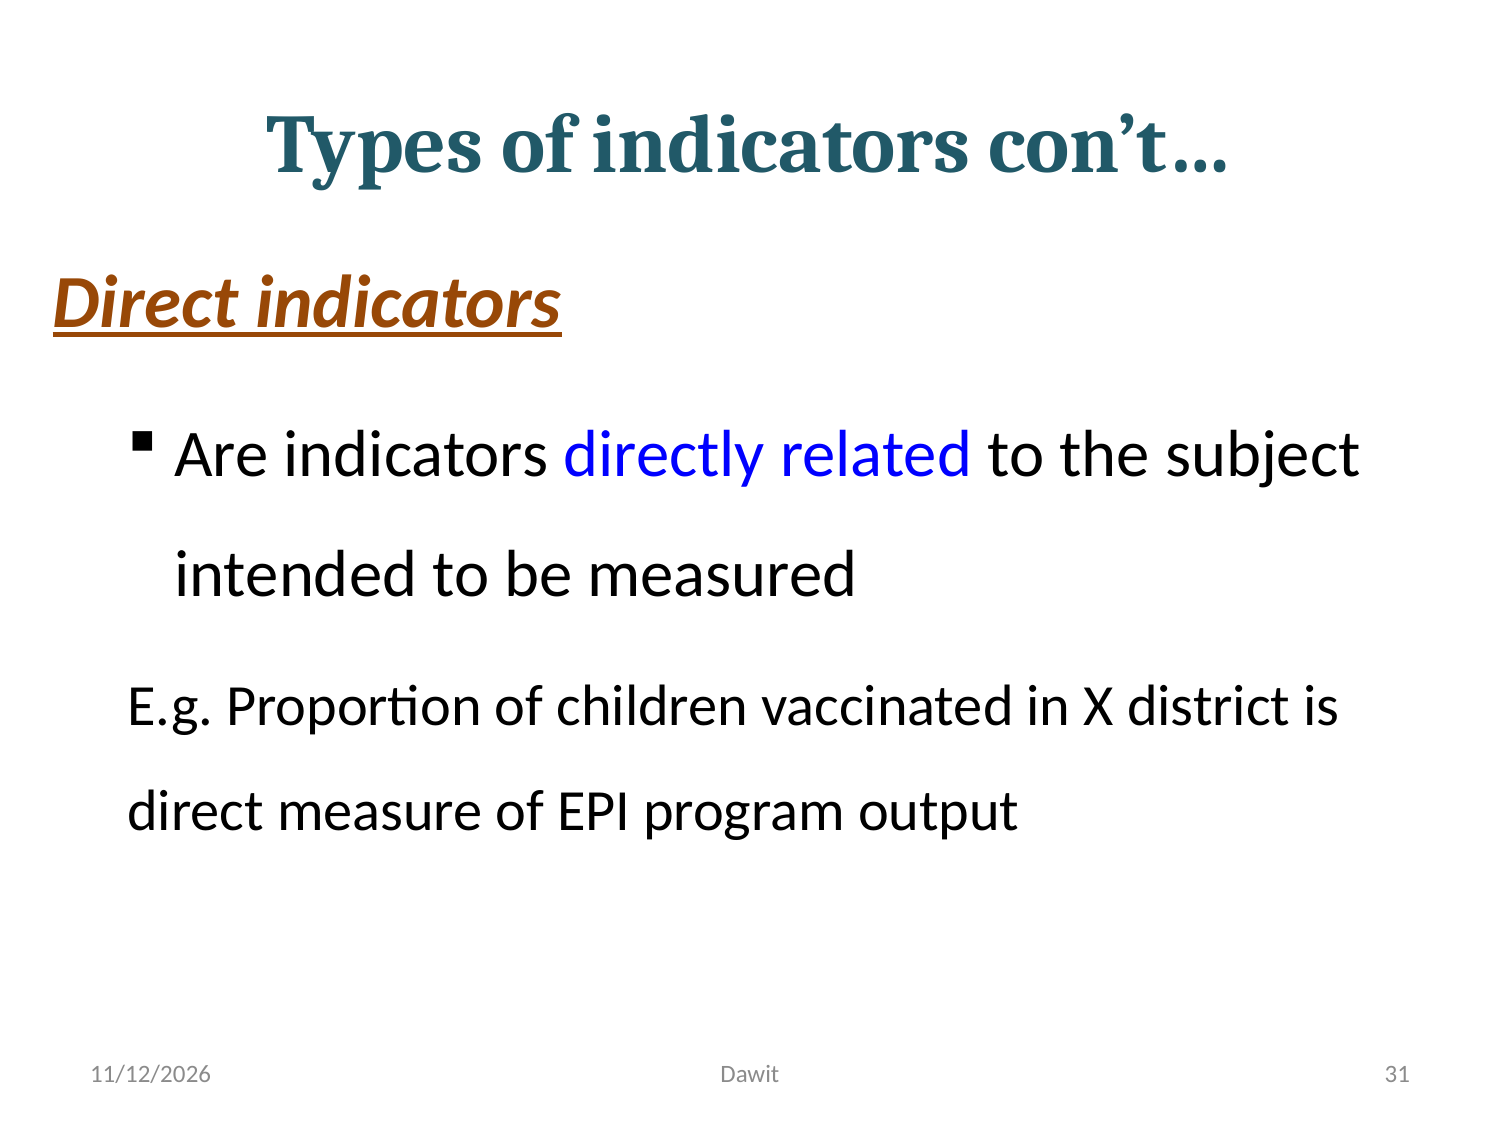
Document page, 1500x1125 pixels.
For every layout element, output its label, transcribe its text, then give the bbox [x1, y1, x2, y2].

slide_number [75, 1042, 425, 1103]
footer Dawit [512, 1042, 988, 1103]
slide_number 31 [1074, 1042, 1425, 1103]
list Direct indicators Are indicators directly related to the subject intended to be measured E.g. Proportion of children vaccinated in X district is direct measure of EPI program output [37, 200, 1413, 938]
title Types of indicators con’t… [75, 45, 1425, 233]
